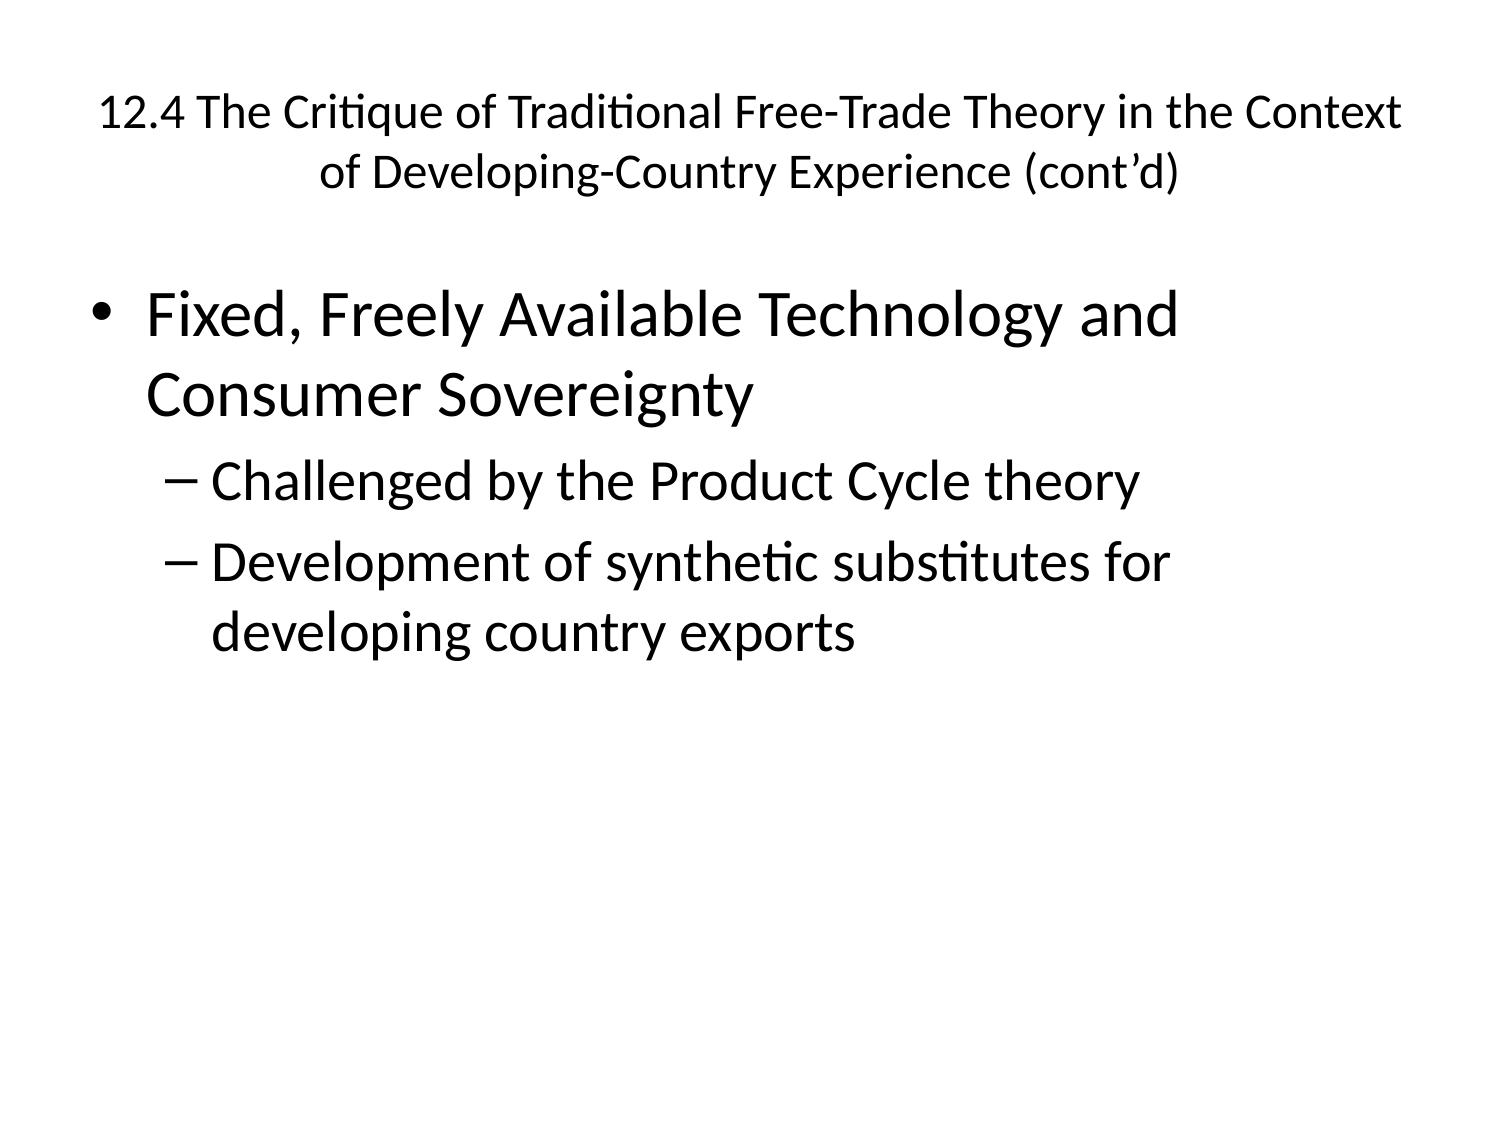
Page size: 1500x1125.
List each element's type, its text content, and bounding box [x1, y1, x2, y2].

title 12.4 The Critique of Traditional Free-Trade Theory in the Context of Developing-Country Experience (cont’d) [75, 45, 1425, 233]
list Fixed, Freely Available Technology and Consumer Sovereignty Challenged by the Product Cycle theory Development of synthetic substitutes for developing country exports [75, 262, 1425, 1005]
